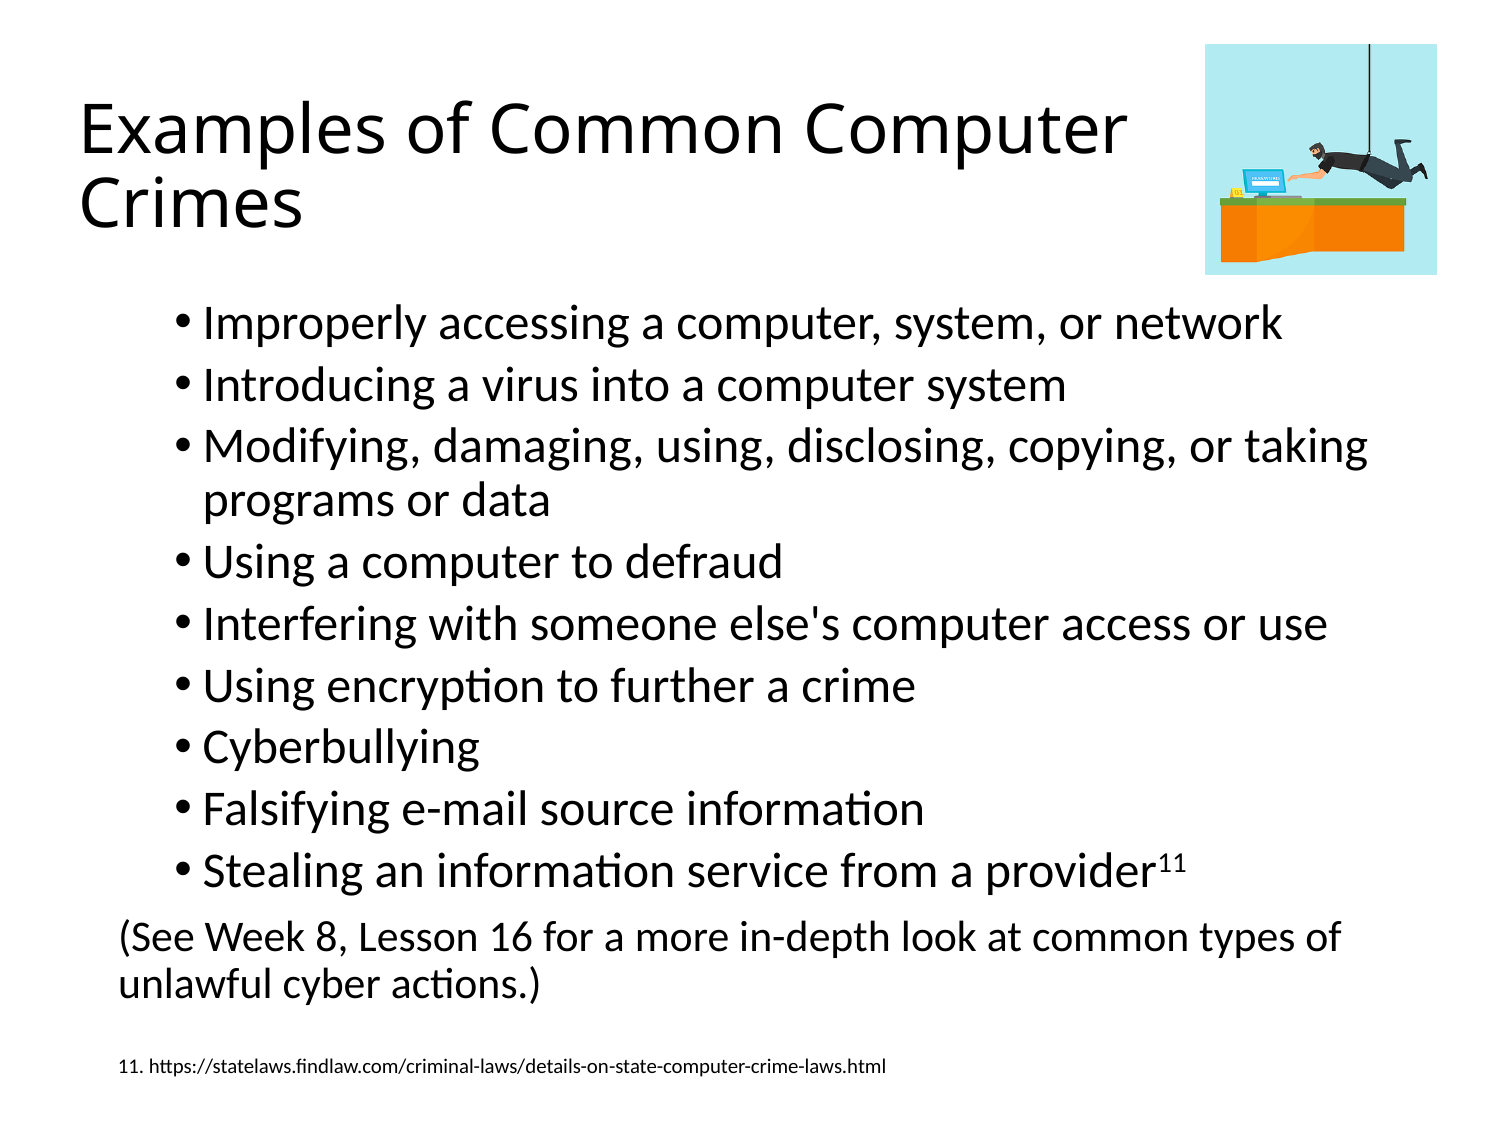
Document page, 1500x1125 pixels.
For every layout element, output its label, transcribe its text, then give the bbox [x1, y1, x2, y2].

text_box 11. https://statelaws.findlaw.com/criminal-laws/details-on-state-computer-crime-laws.html [103, 1044, 1429, 1085]
title Examples of Common Computer Crimes [63, 59, 1358, 278]
picture [1205, 44, 1437, 275]
list Improperly accessing a computer, system, or network Introducing a virus into a computer system Modifying, damaging, using, disclosing, copying, or taking programs or data Using a computer to defraud Interfering with someone else's computer access or use Using encryption to further a crime Cyberbullying Falsifying e-mail source information Stealing an information service from a provider11 (See Week 8, Lesson 16 for a more in-depth look at common types of unlawful cyber actions.) [102, 288, 1398, 1003]
